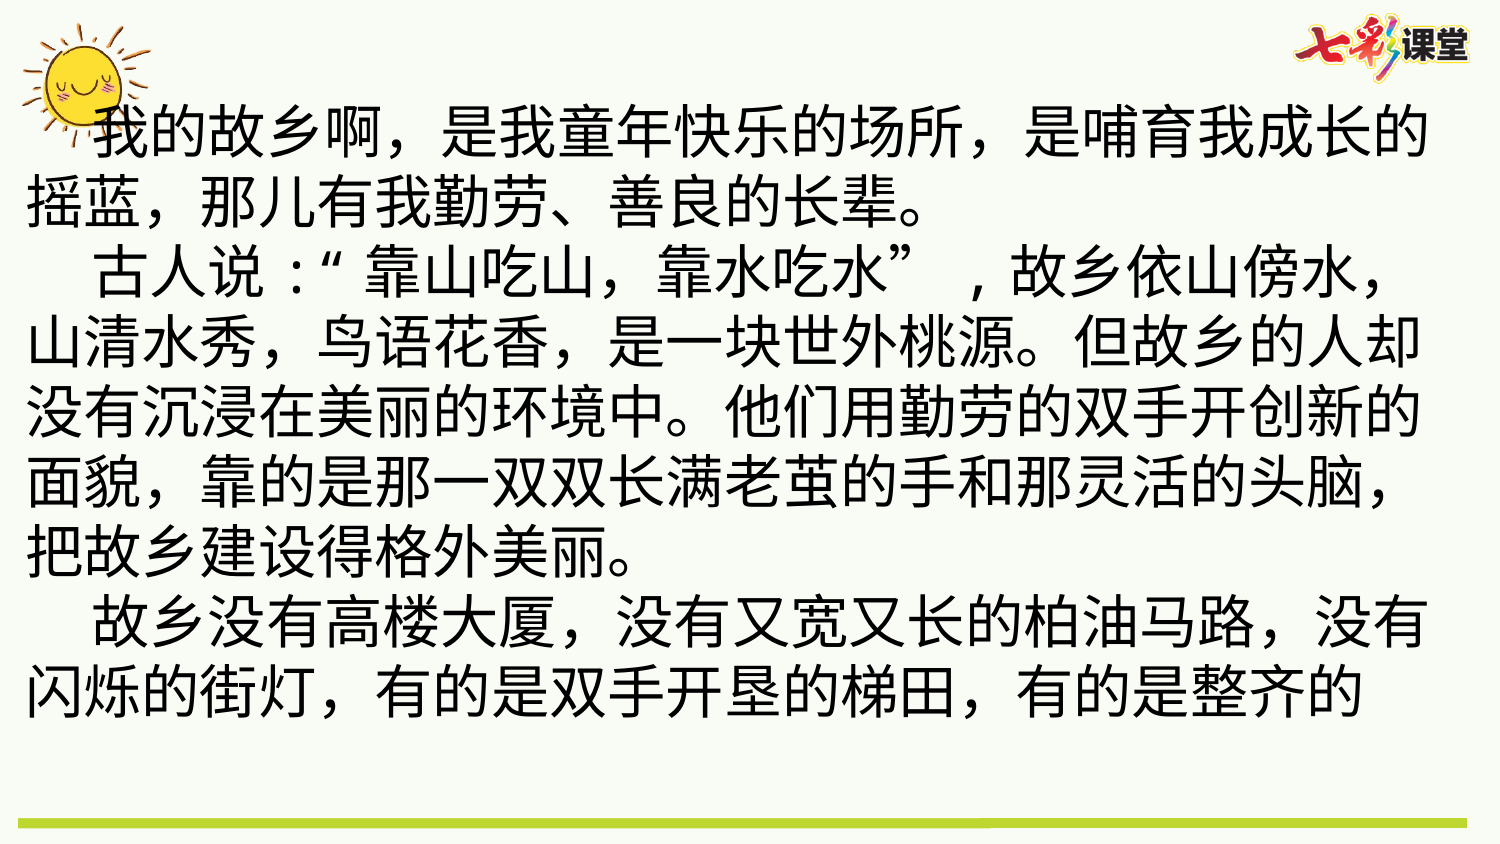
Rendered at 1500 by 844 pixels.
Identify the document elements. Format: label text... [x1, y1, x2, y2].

text_box 我的故乡啊，是我童年快乐的场所，是哺育我成长的摇蓝，那儿有我勤劳、善良的长辈。 古人说:“靠山吃山，靠水吃水”,故乡依山傍水，山清水秀，鸟语花香，是一块世外桃源。但故乡的人却没有沉浸在美丽的环境中。他们用勤劳的双手开创新的面貌，靠的是那一双双长满老茧的手和那灵活的头脑，把故乡建设得格外美丽。 故乡没有高楼大厦，没有又宽又长的柏油马路，没有闪烁的街灯，有的是双手开垦的梯田，有的是整齐的 [10, 87, 1490, 733]
picture [18, 771, 1467, 844]
picture [1291, 9, 1472, 87]
picture [0, 0, 173, 172]
